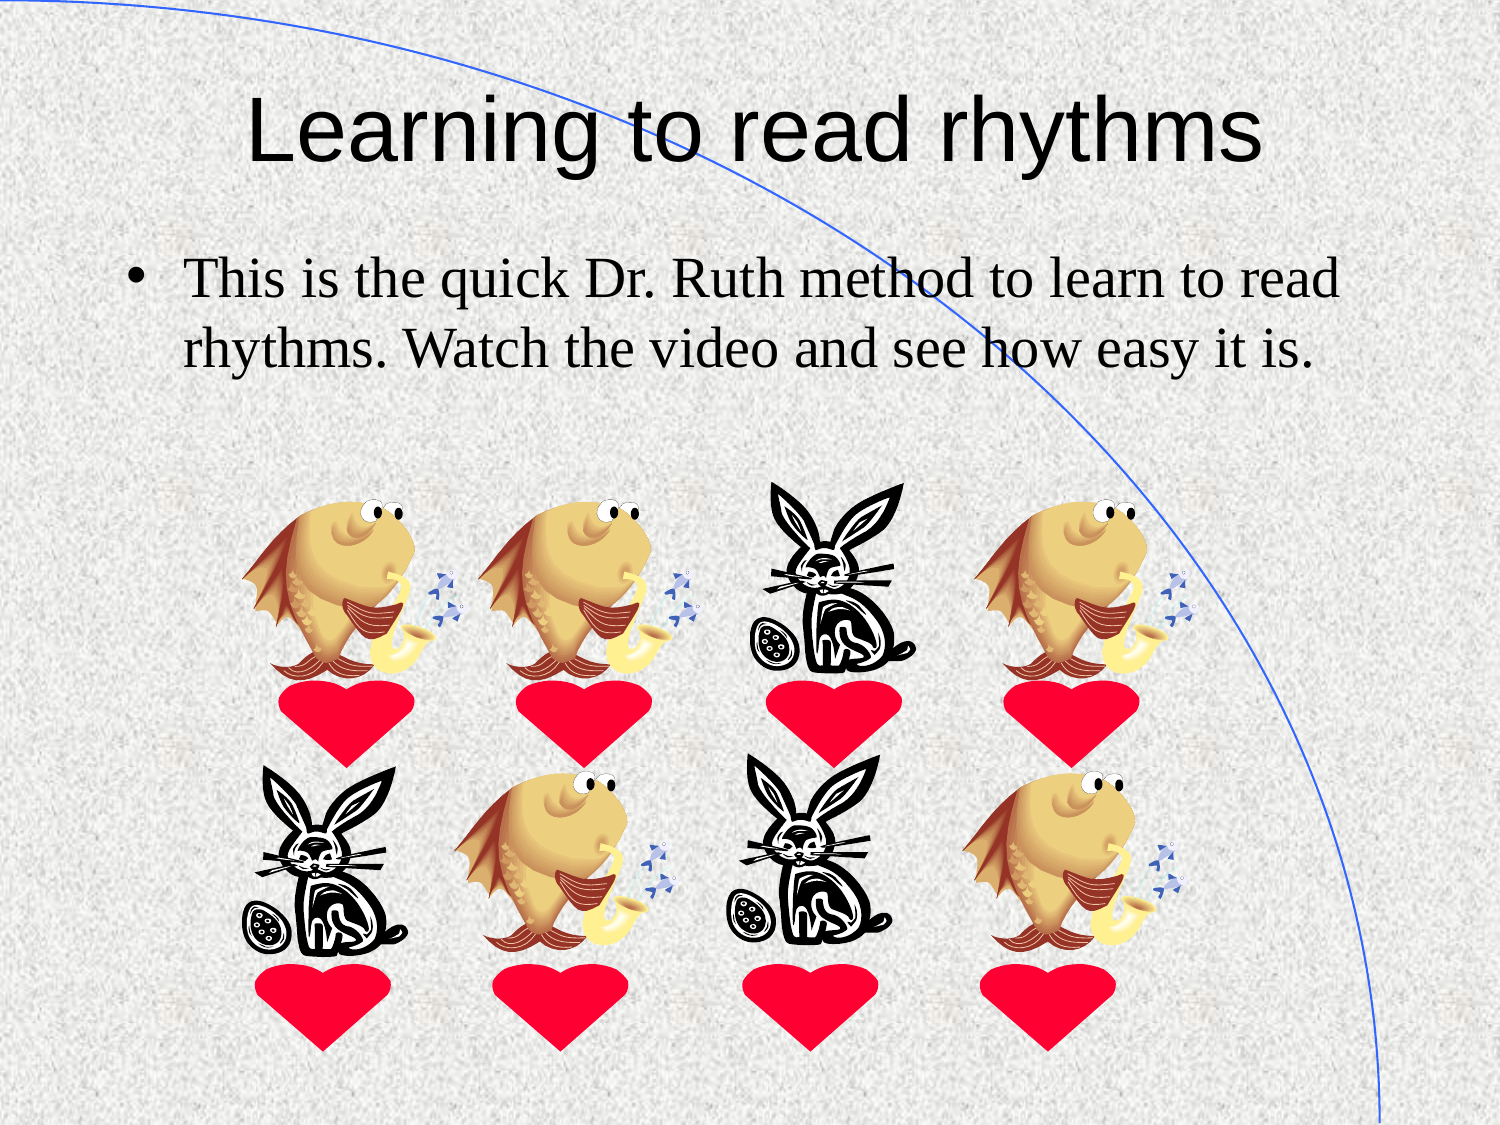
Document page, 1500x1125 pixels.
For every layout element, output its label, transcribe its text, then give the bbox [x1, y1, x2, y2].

picture [454, 762, 685, 958]
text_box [253, 963, 1117, 1052]
picture [241, 491, 472, 686]
list This is the quick Dr. Ruth method to learn to read rhythms. Watch the video and see how easy it is. [111, 231, 1387, 1036]
picture [962, 762, 1192, 958]
title Learning to read rhythms [49, 62, 1462, 188]
picture [477, 491, 708, 686]
picture [974, 491, 1204, 686]
picture [726, 751, 896, 948]
picture [749, 479, 920, 677]
picture [241, 763, 412, 960]
picture [0, 0, 1500, 1125]
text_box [277, 680, 1140, 769]
